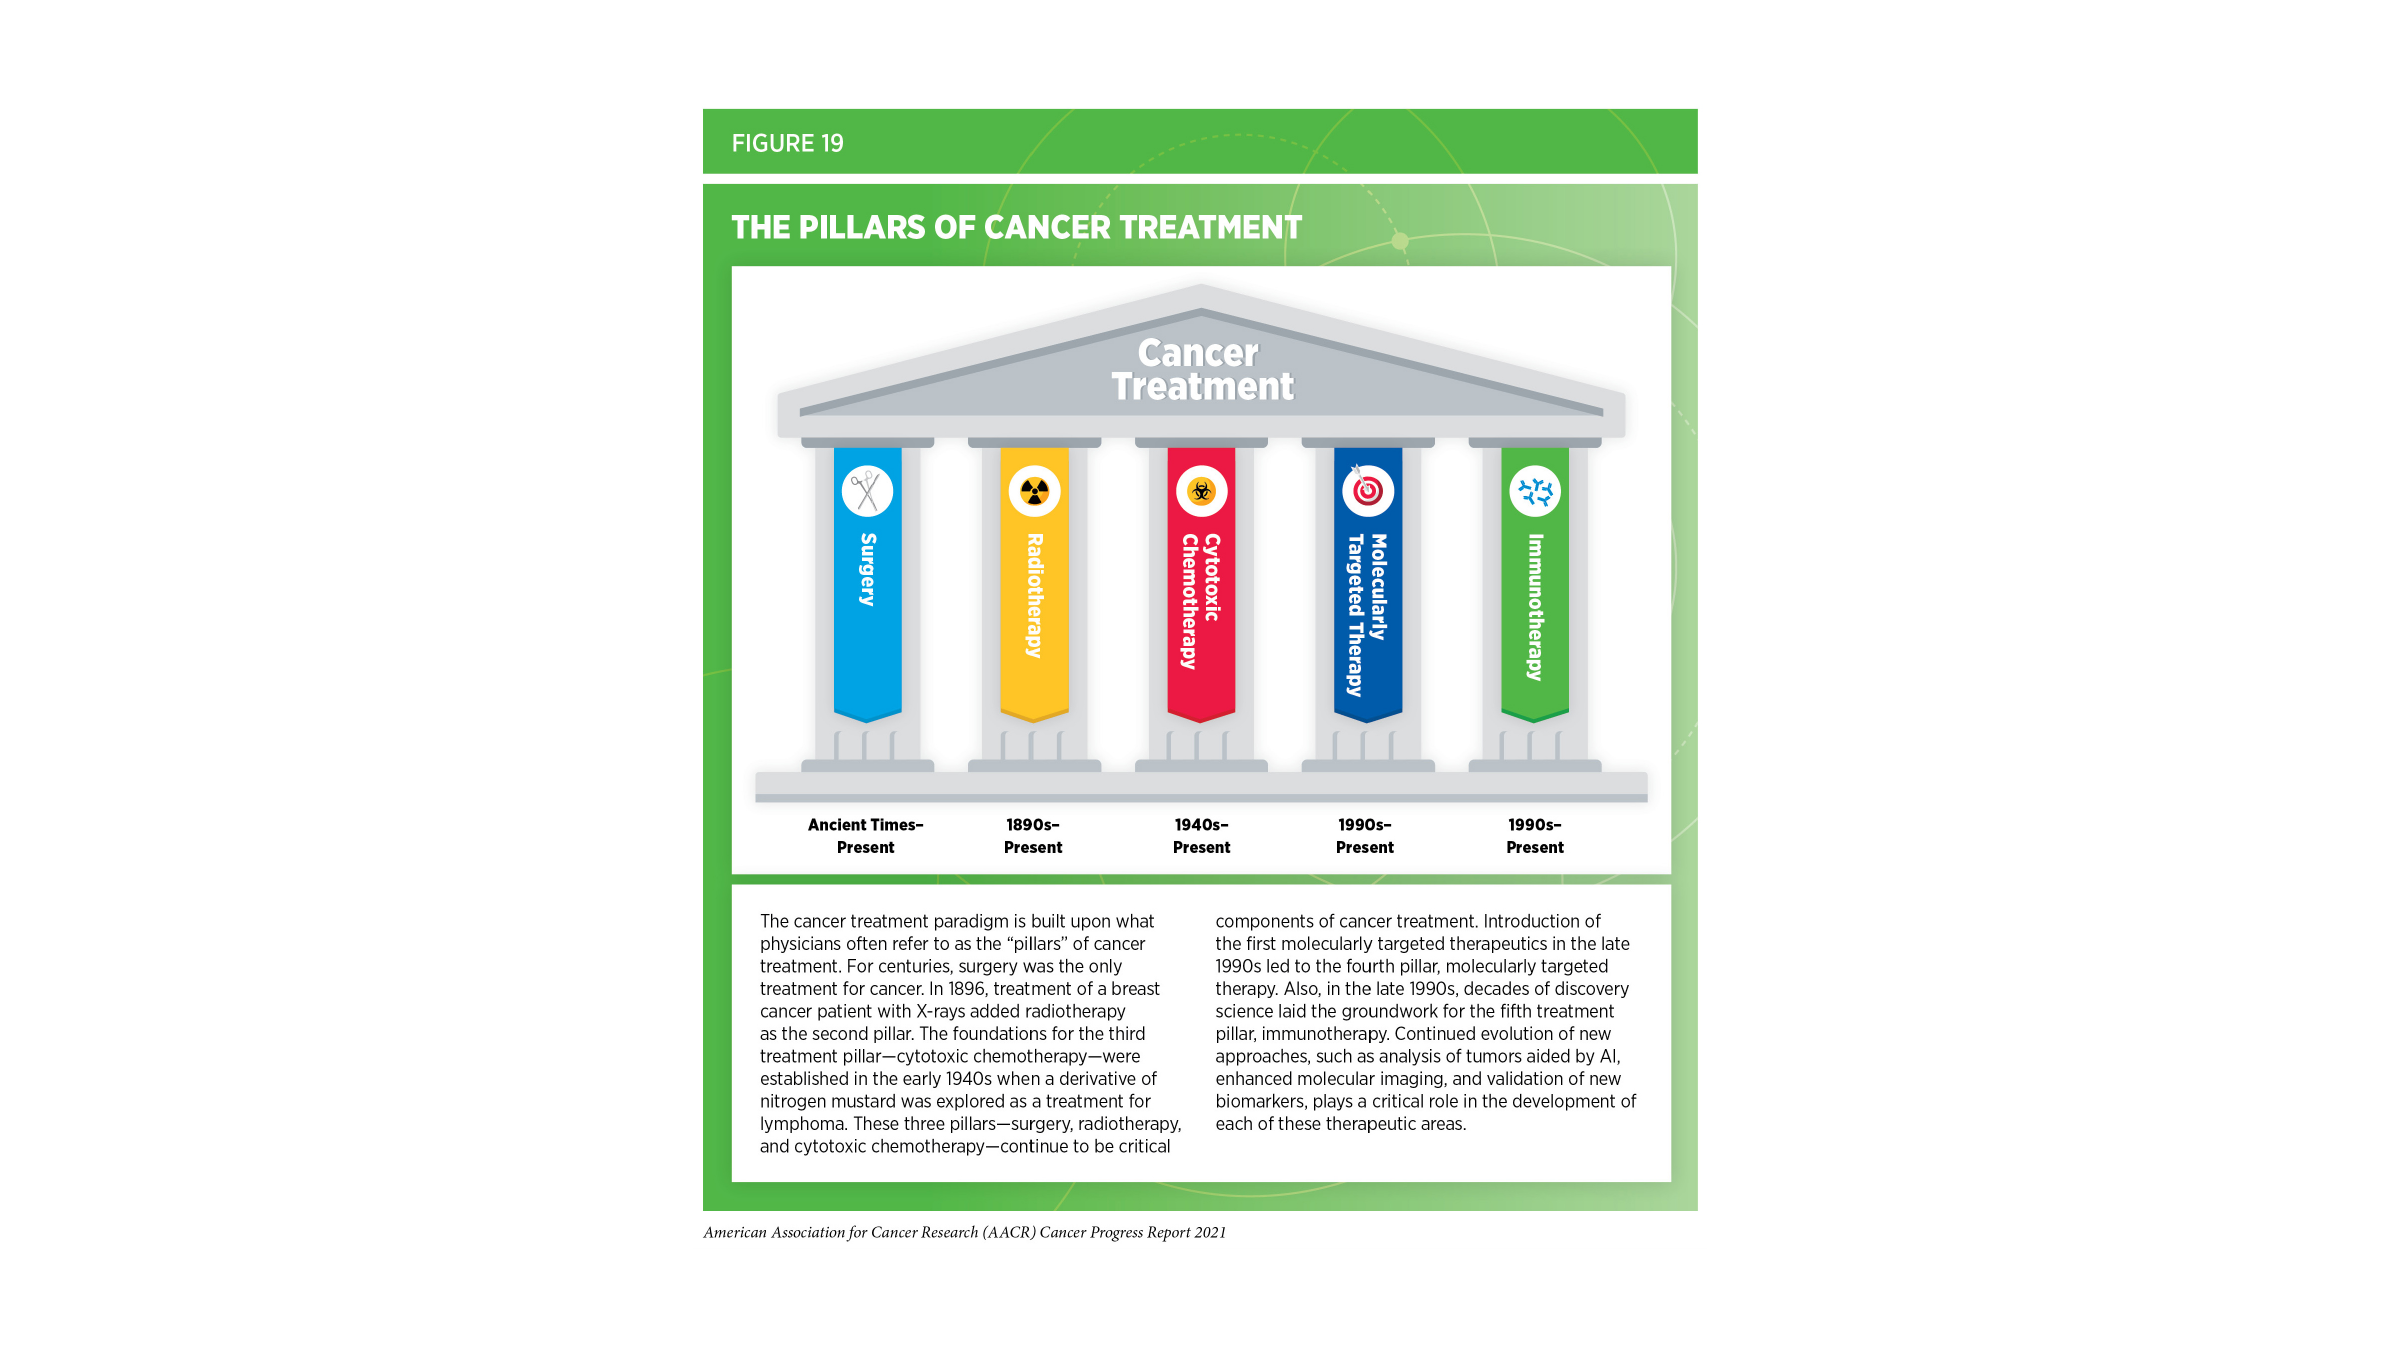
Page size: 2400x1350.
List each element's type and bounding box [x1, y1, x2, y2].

picture [693, 100, 1707, 1249]
